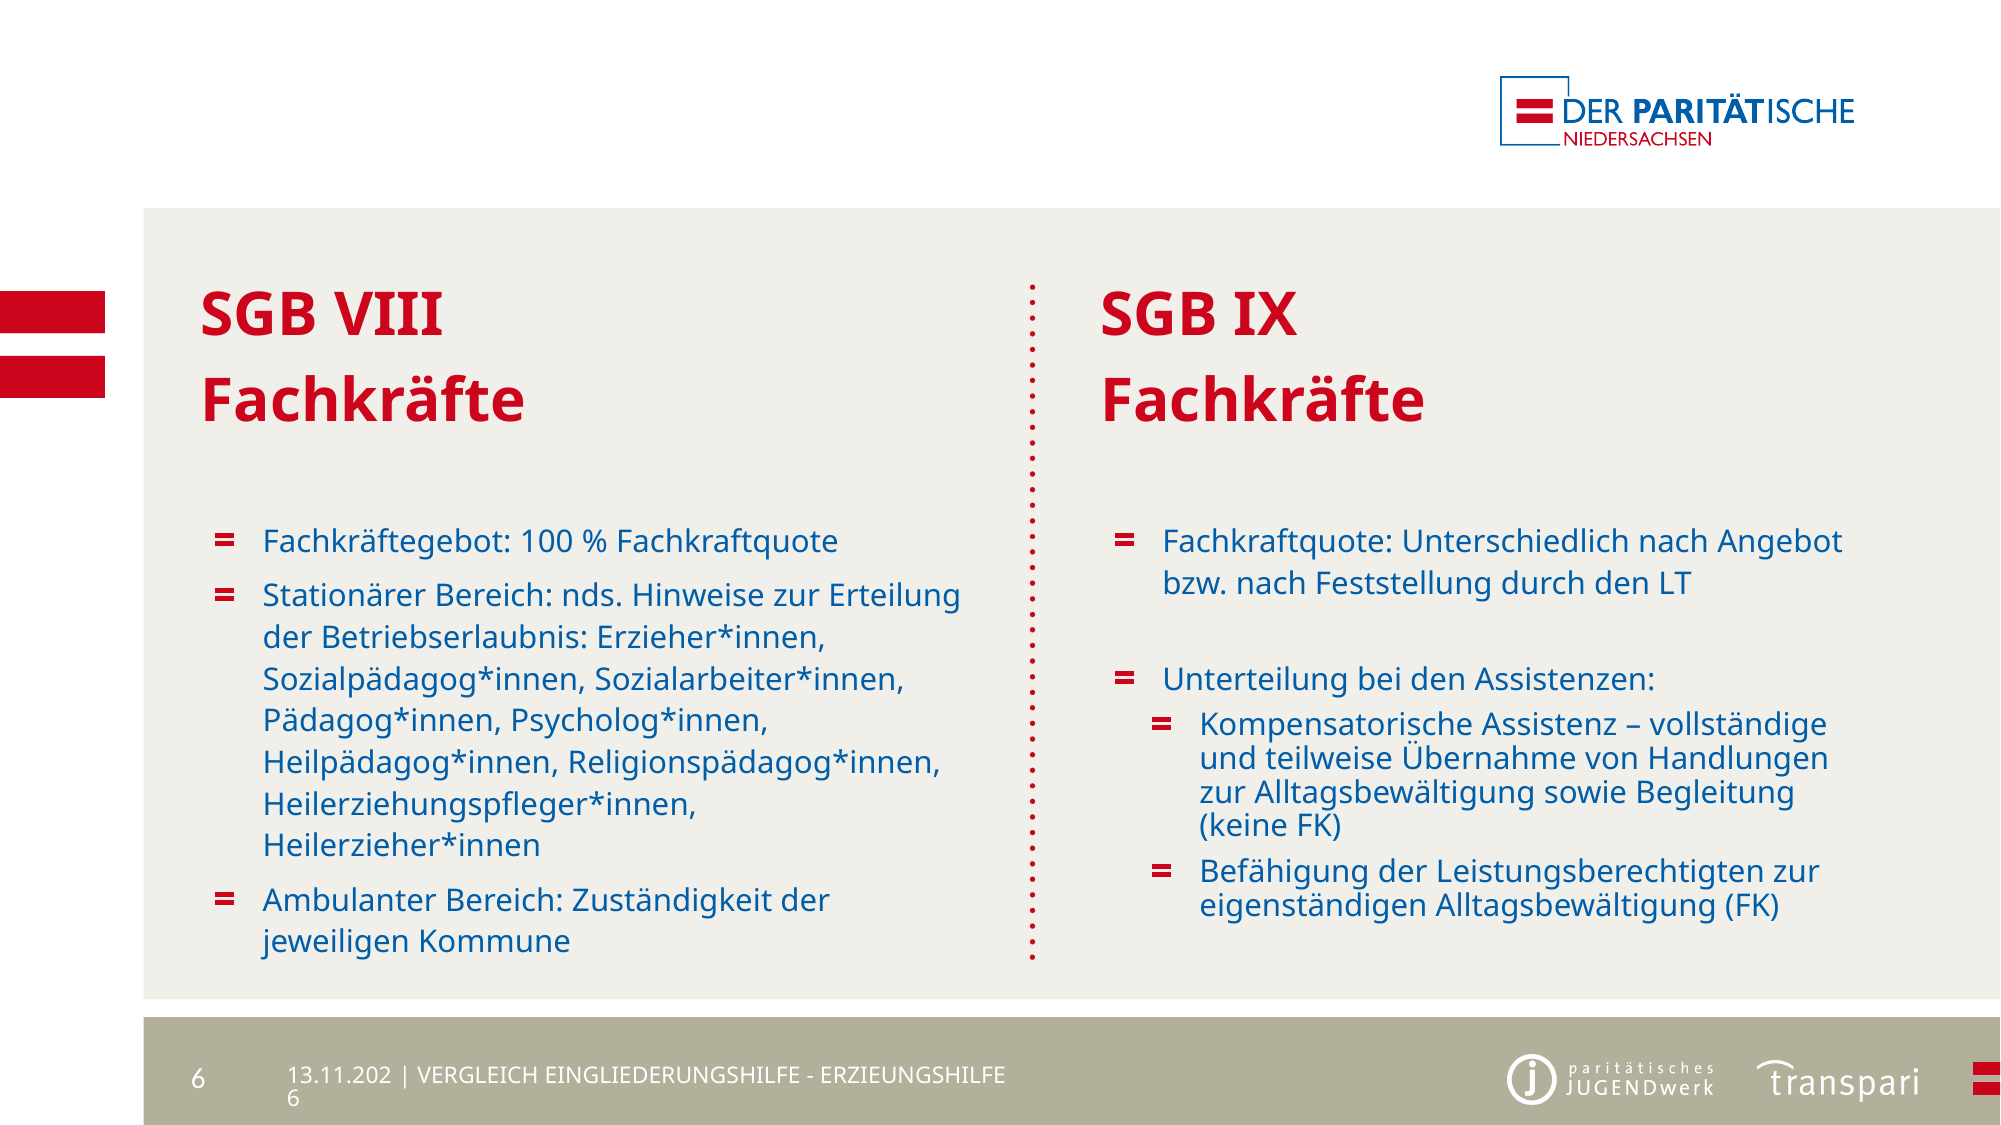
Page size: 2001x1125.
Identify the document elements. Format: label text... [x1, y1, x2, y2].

list Fachkraftquote: Unterschiedlich nach Angebot bzw. nach Feststellung durch den LT Unterteilung bei den Assistenzen: Kompensatorische Assistenz – vollständige und teilweise Übernahme von Handlungen zur Alltagsbewältigung sowie Begleitung (keine FK) Befähigung der Leistungsberechtigten zur eigenständigen Alltagsbewältigung (FK) [1091, 462, 1857, 989]
picture [1115, 533, 1130, 546]
picture [1500, 76, 1854, 152]
picture [1152, 717, 1168, 730]
list Fachkräftegebot: 100 % Fachkraftquote Stationärer Bereich: nds. Hinweise zur Erteilung der Betriebserlaubnis: Erzieher*innen, Sozialpädagog*innen, Sozialarbeiter*innen, Pädagog*innen, Psycholog*innen, Heilpädagog*innen, Religionspädagog*innen, Heilerziehungspfleger*innen, Heilerzieher*innen Ambulanter Bereich: Zuständigkeit der jeweiligen Kommune [192, 462, 977, 989]
picture [0, 291, 105, 398]
picture [215, 533, 231, 546]
picture [1006, 207, 1058, 1037]
footer | vergleich eingliederungshilfe - erzieungshilfe [398, 1058, 1486, 1094]
picture [1115, 671, 1130, 684]
picture [1507, 1054, 1713, 1105]
picture [1757, 1060, 1918, 1102]
slide_number 6 [190, 1058, 264, 1094]
picture [215, 588, 231, 601]
text_box SGB VIII Fachkräfte [200, 283, 970, 332]
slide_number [286, 1058, 399, 1095]
picture [1973, 1062, 2001, 1095]
picture [215, 892, 231, 905]
picture [1152, 864, 1168, 877]
text_box SGB IX Fachkräfte [1100, 283, 1852, 332]
